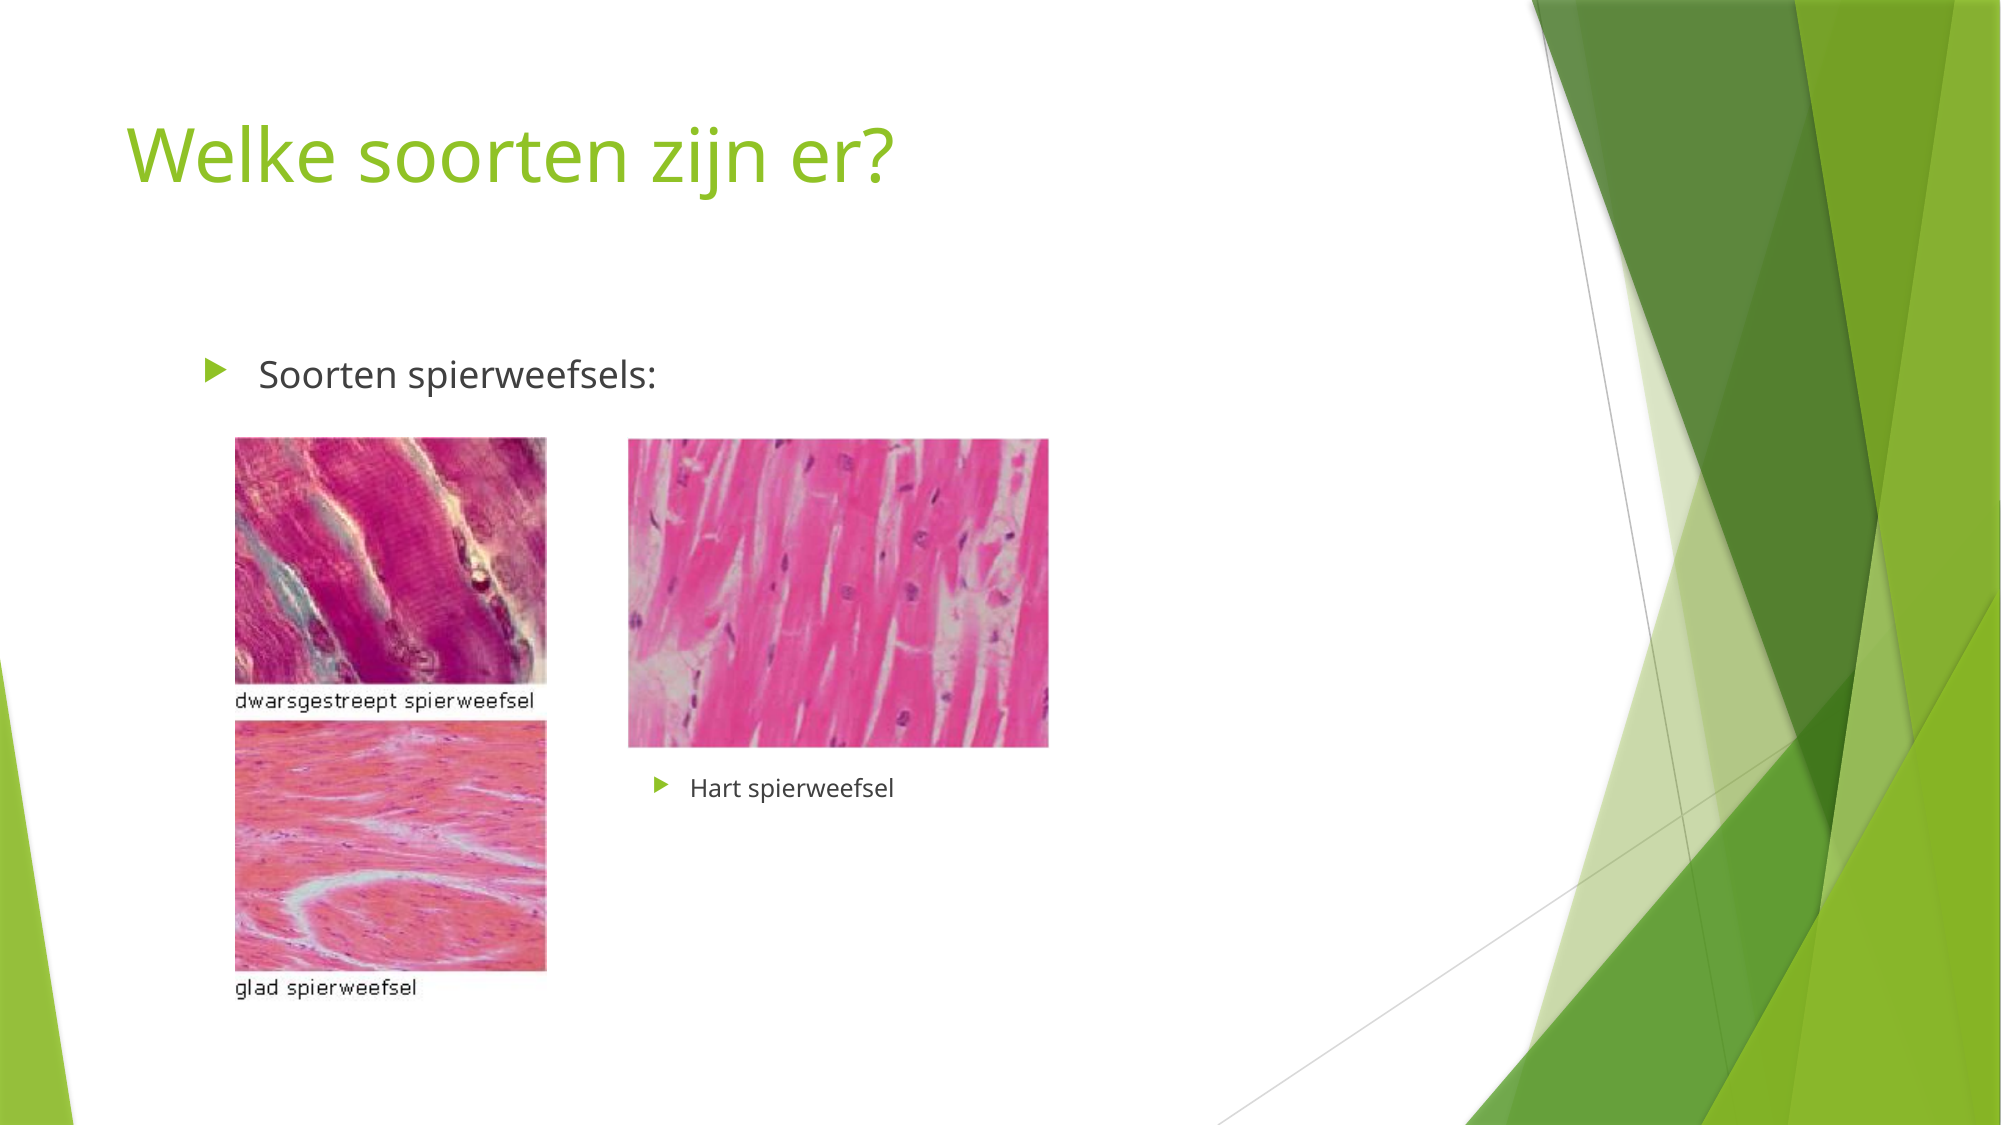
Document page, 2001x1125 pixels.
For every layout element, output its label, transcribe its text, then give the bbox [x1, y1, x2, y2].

title Welke soorten zijn er? [111, 99, 1522, 317]
picture [234, 437, 547, 1006]
list Soorten spierweefsels: Hart spierweefsel [187, 343, 1813, 925]
picture [627, 437, 1051, 749]
